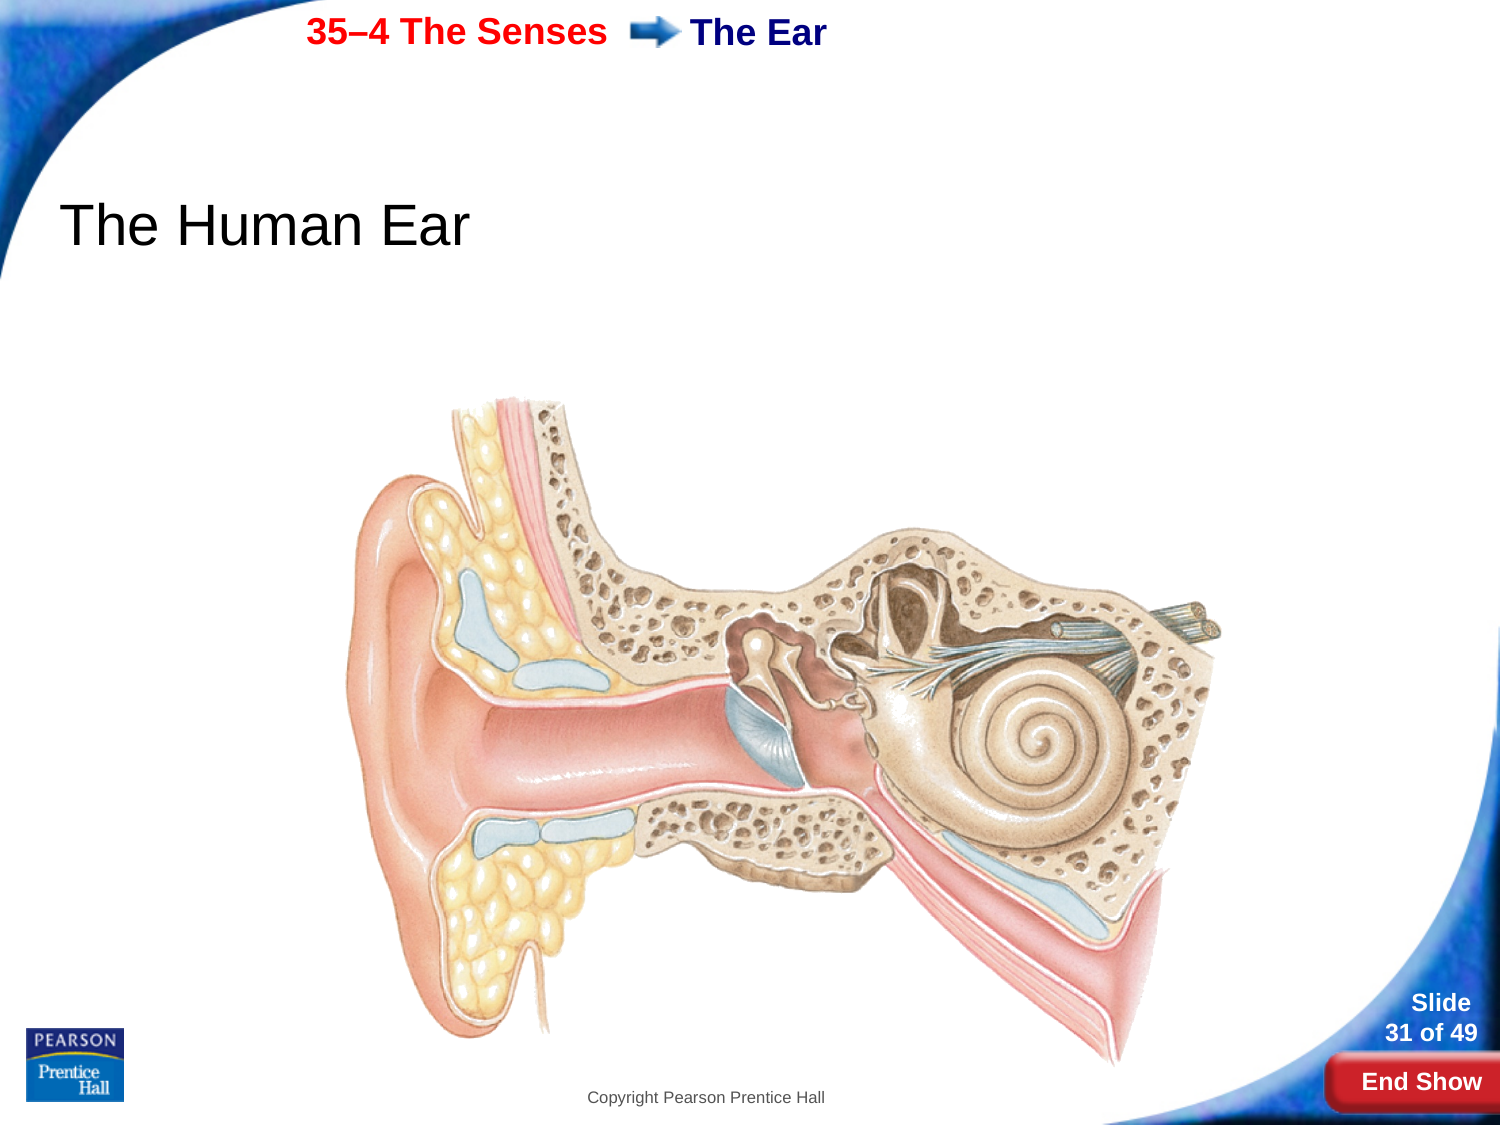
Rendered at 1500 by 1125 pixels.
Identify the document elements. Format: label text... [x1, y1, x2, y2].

picture [0, 0, 1500, 1125]
title The Ear [674, 0, 1344, 76]
list The Human Ear [44, 179, 1463, 976]
